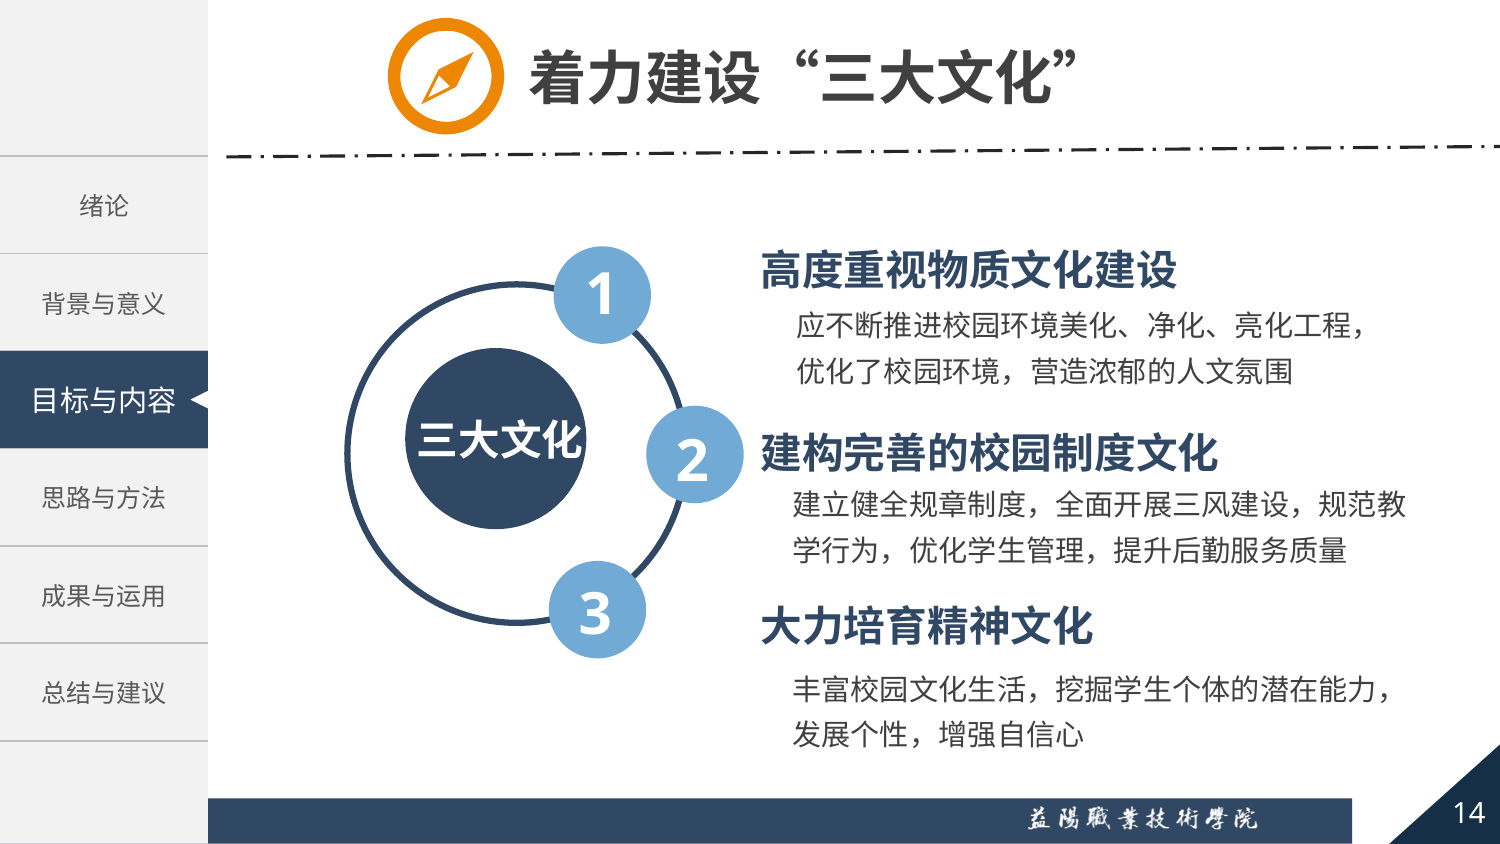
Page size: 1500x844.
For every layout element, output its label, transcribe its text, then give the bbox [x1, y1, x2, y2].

text_box 建构完善的校园制度文化 [754, 409, 1255, 485]
text_box 着力建设“三大文化” [513, 33, 1126, 119]
text_box 高度重视物质文化建设 [745, 226, 1255, 301]
text_box 大力培育精神文化 [753, 582, 1255, 658]
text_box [346, 245, 745, 659]
text_box 丰富校园文化生活，挖掘学生个体的潜在能力，发展个性，增强自信心 [777, 653, 1447, 759]
text_box 建立健全规章制度，全面开展三风建设，规范教学行为，优化学生管理，提升后勤服务质量 [777, 468, 1430, 575]
picture [1007, 790, 1303, 844]
text_box 应不断推进校园环境美化、净化、亮化工程，优化了校园环境，营造浓郁的人文氛围 [781, 289, 1411, 396]
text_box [225, 145, 1500, 158]
text_box [387, 18, 505, 135]
